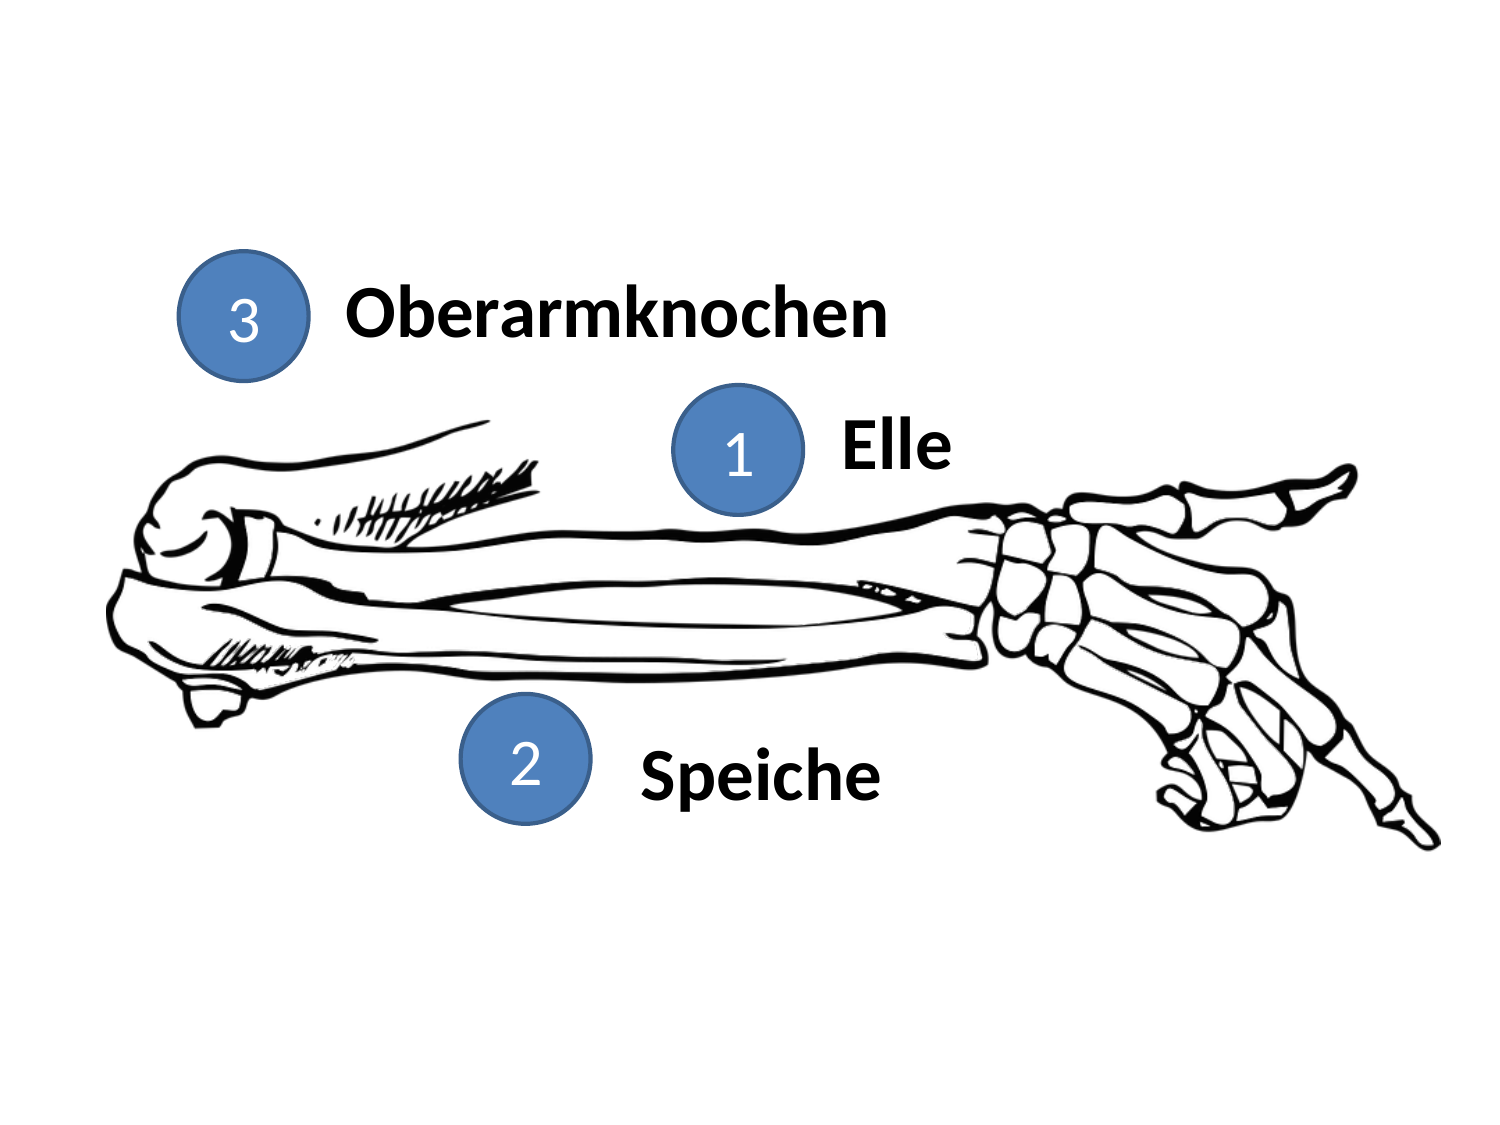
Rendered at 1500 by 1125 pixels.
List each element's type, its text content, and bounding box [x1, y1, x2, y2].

text_box 3 [178, 249, 309, 300]
text_box Oberarmknochen [330, 255, 1042, 300]
picture [105, 302, 1442, 970]
